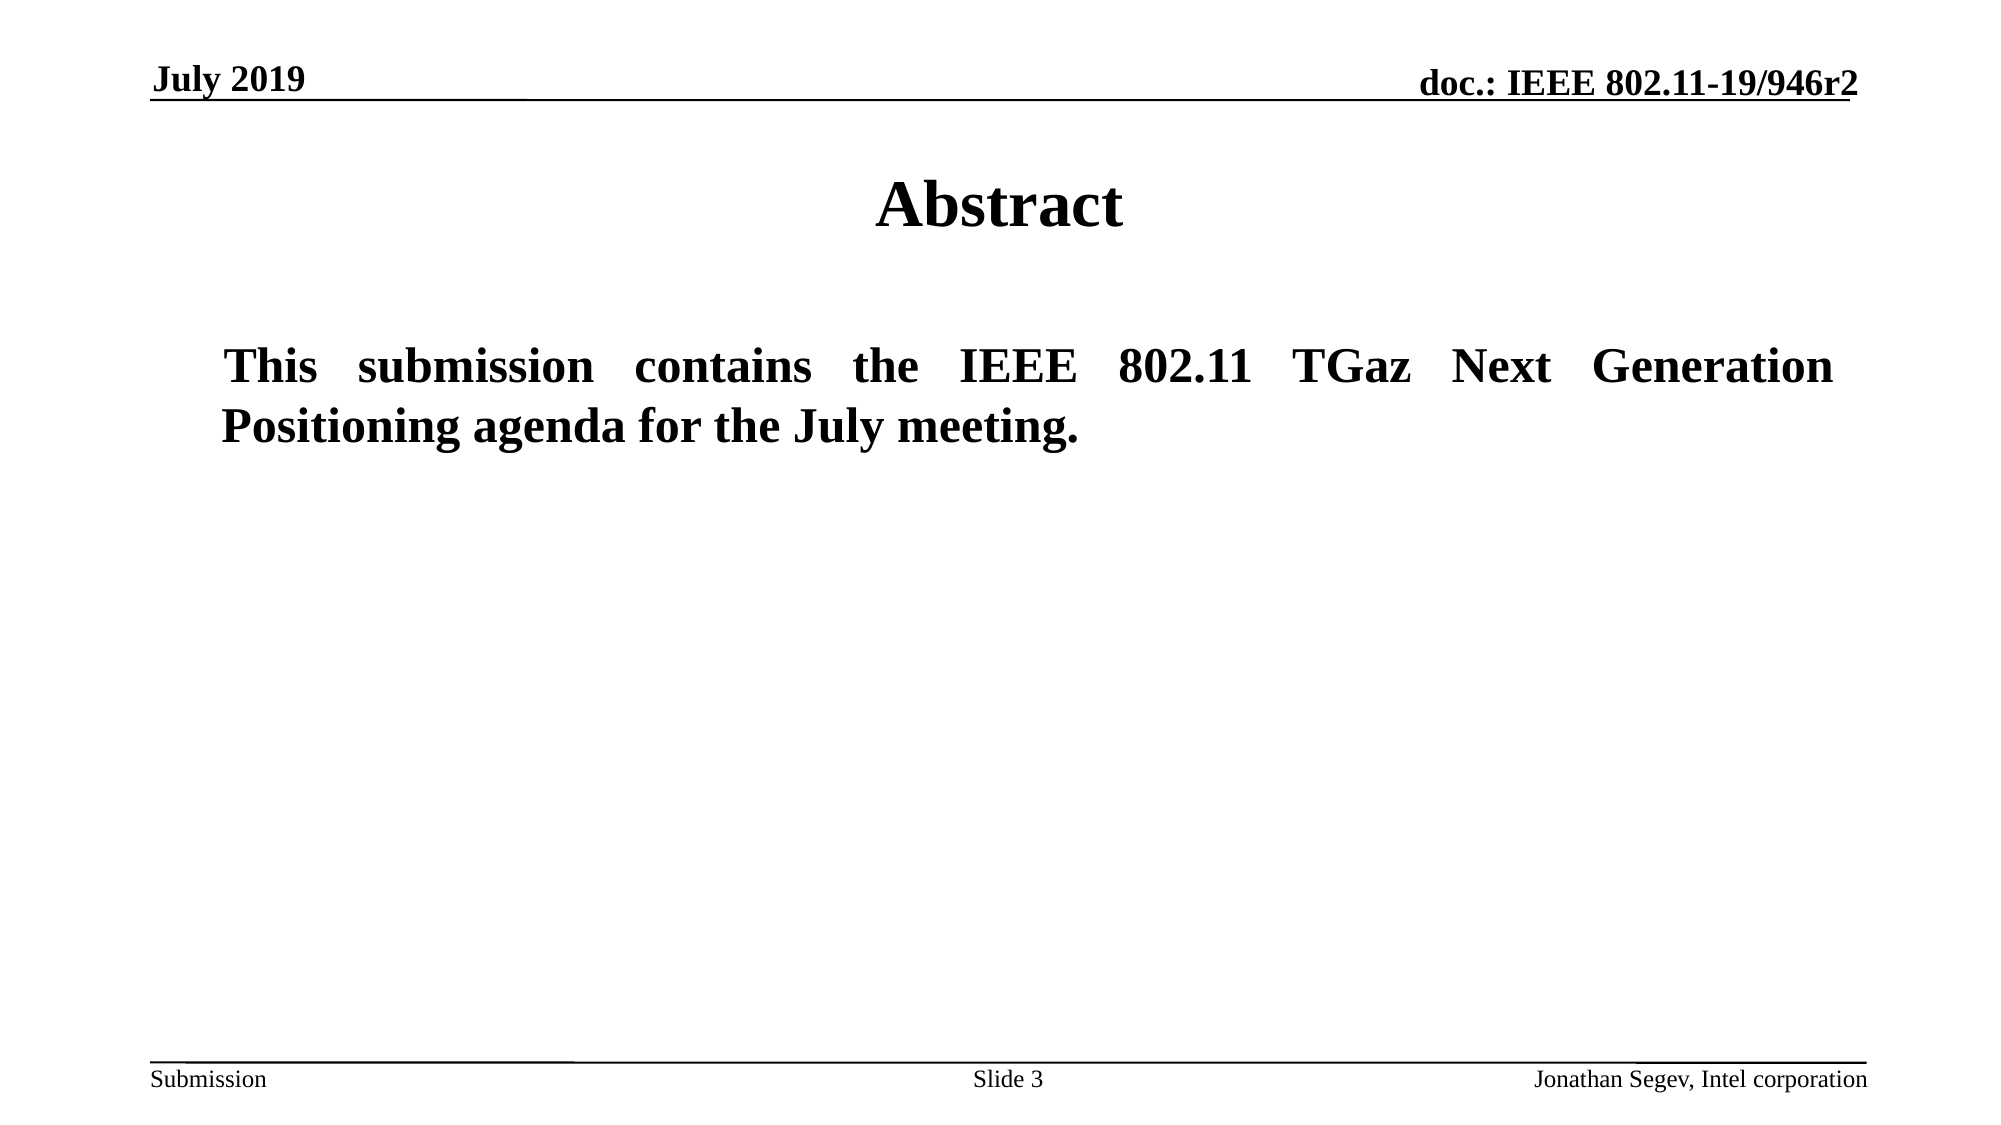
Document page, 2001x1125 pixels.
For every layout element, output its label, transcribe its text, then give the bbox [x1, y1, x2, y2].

title Abstract [149, 112, 1850, 288]
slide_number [152, 54, 563, 100]
slide_number Slide 3 [950, 1061, 1067, 1123]
footer Jonathan Segev, Intel corporation [1171, 1061, 1869, 1093]
list This submission contains the IEEE 802.11 TGaz Next Generation Positioning agenda for the July meeting. [149, 324, 1850, 1000]
